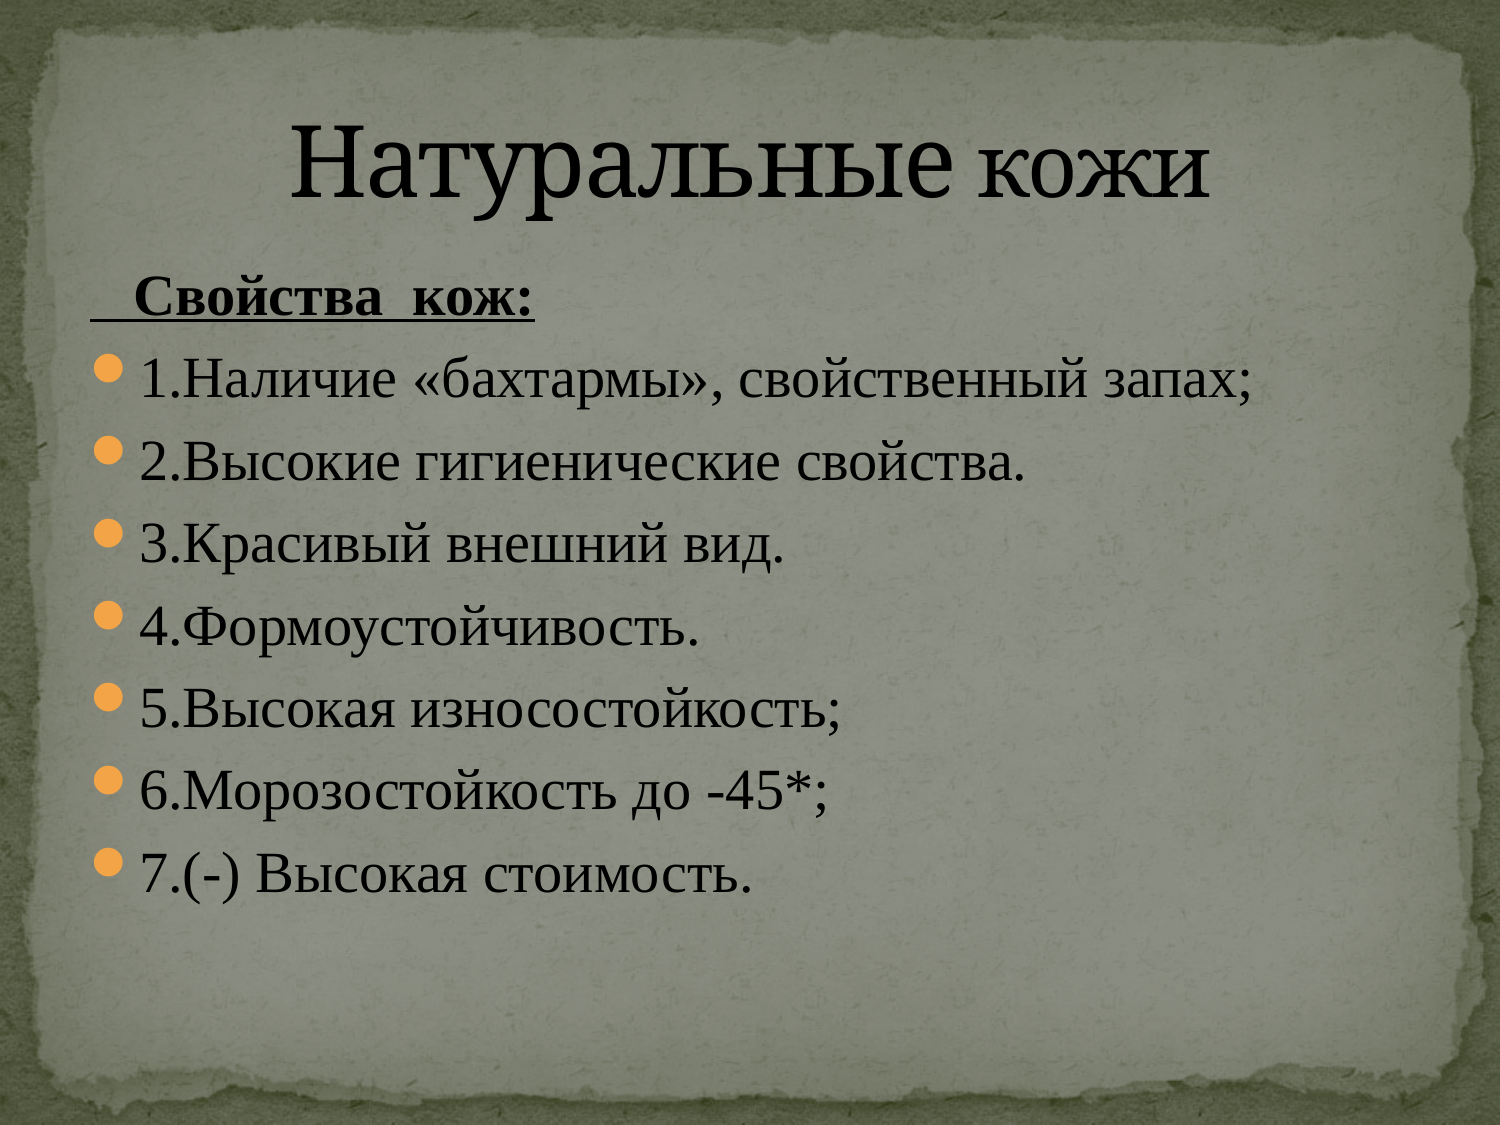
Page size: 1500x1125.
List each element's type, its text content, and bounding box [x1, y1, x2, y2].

list Свойства кож: 1.Наличие «бахтармы», свойственный запах; 2.Высокие гигиенические свойства. 3.Красивый внешний вид. 4.Формоустойчивость. 5.Высокая износостойкость; 6.Морозостойкость до -45*; 7.(-) Высокая стоимость. [75, 249, 1425, 1000]
title Натуральные кожи [74, 24, 1425, 225]
